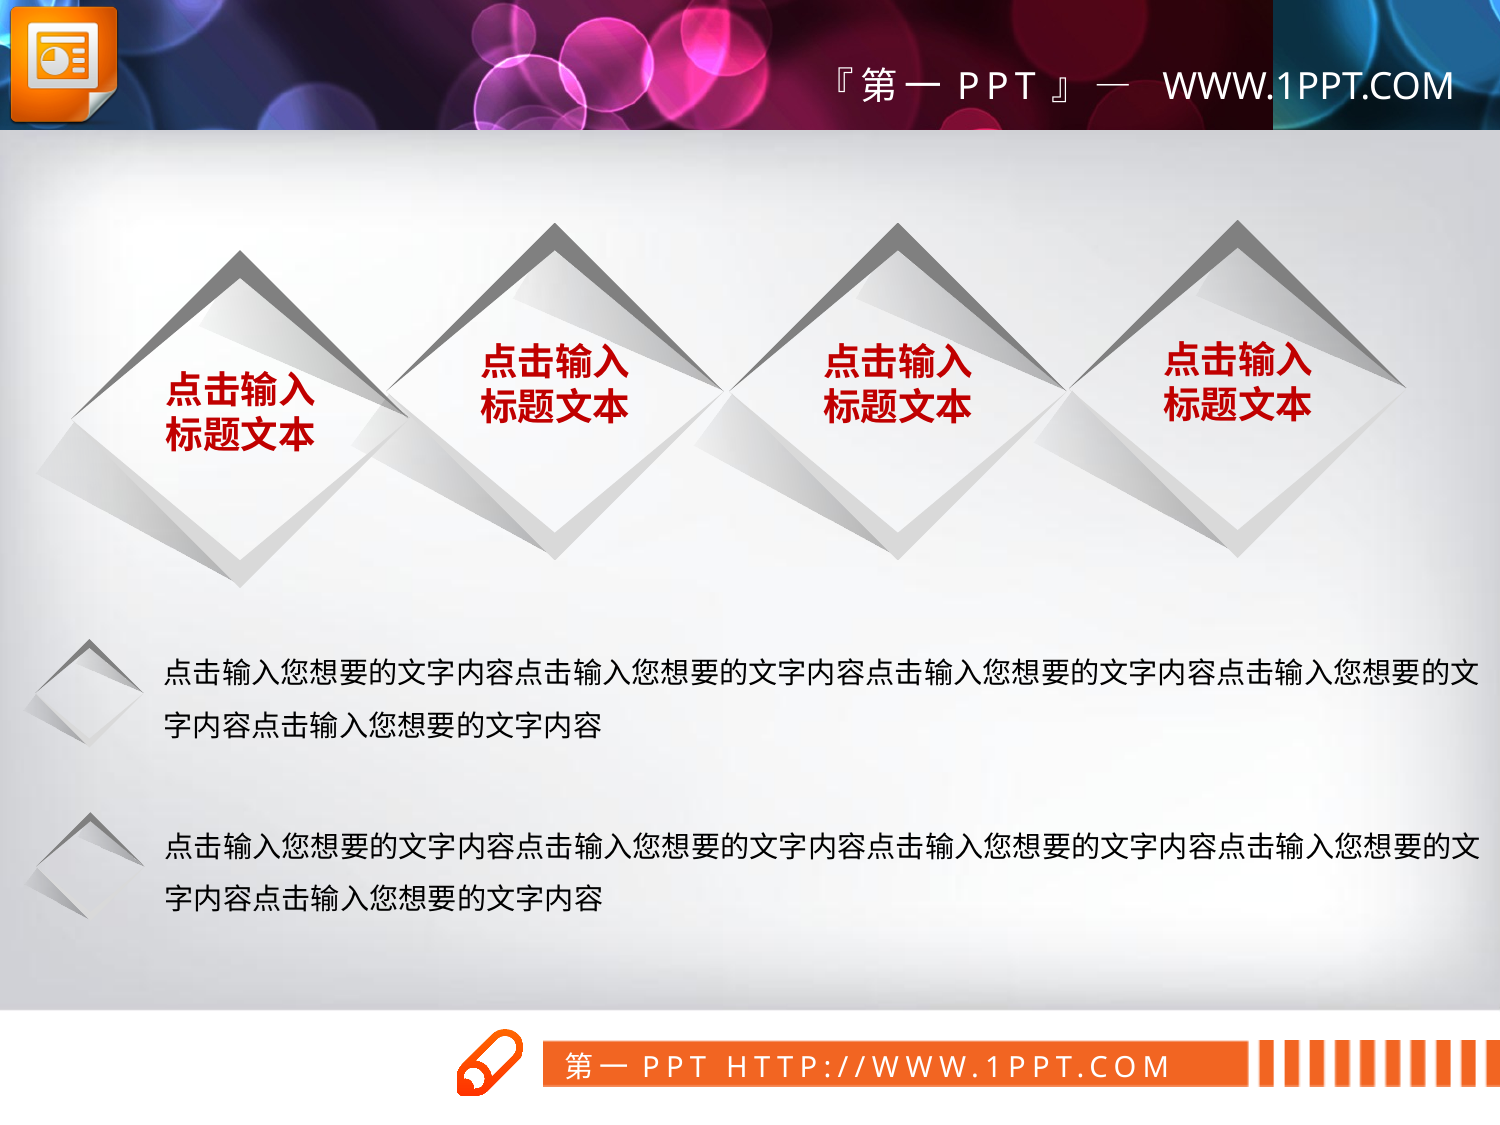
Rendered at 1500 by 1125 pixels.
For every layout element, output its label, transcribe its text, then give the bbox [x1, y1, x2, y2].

picture [543, 1040, 1500, 1087]
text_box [22, 638, 150, 748]
text_box 点击输入您想要的文字内容点击输入您想要的文字内容点击输入您想要的文字内容点击输入您想要的文字内容点击输入您想要的文字内容 [149, 629, 1500, 802]
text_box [32, 249, 426, 589]
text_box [690, 222, 1025, 561]
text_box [1029, 219, 1424, 559]
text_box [346, 222, 687, 561]
text_box 点击输入您想要的文字内容点击输入您想要的文字内容点击输入您想要的文字内容点击输入您想要的文字内容点击输入您想要的文字内容 [150, 803, 1500, 976]
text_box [23, 811, 151, 922]
picture [0, 0, 1500, 1012]
